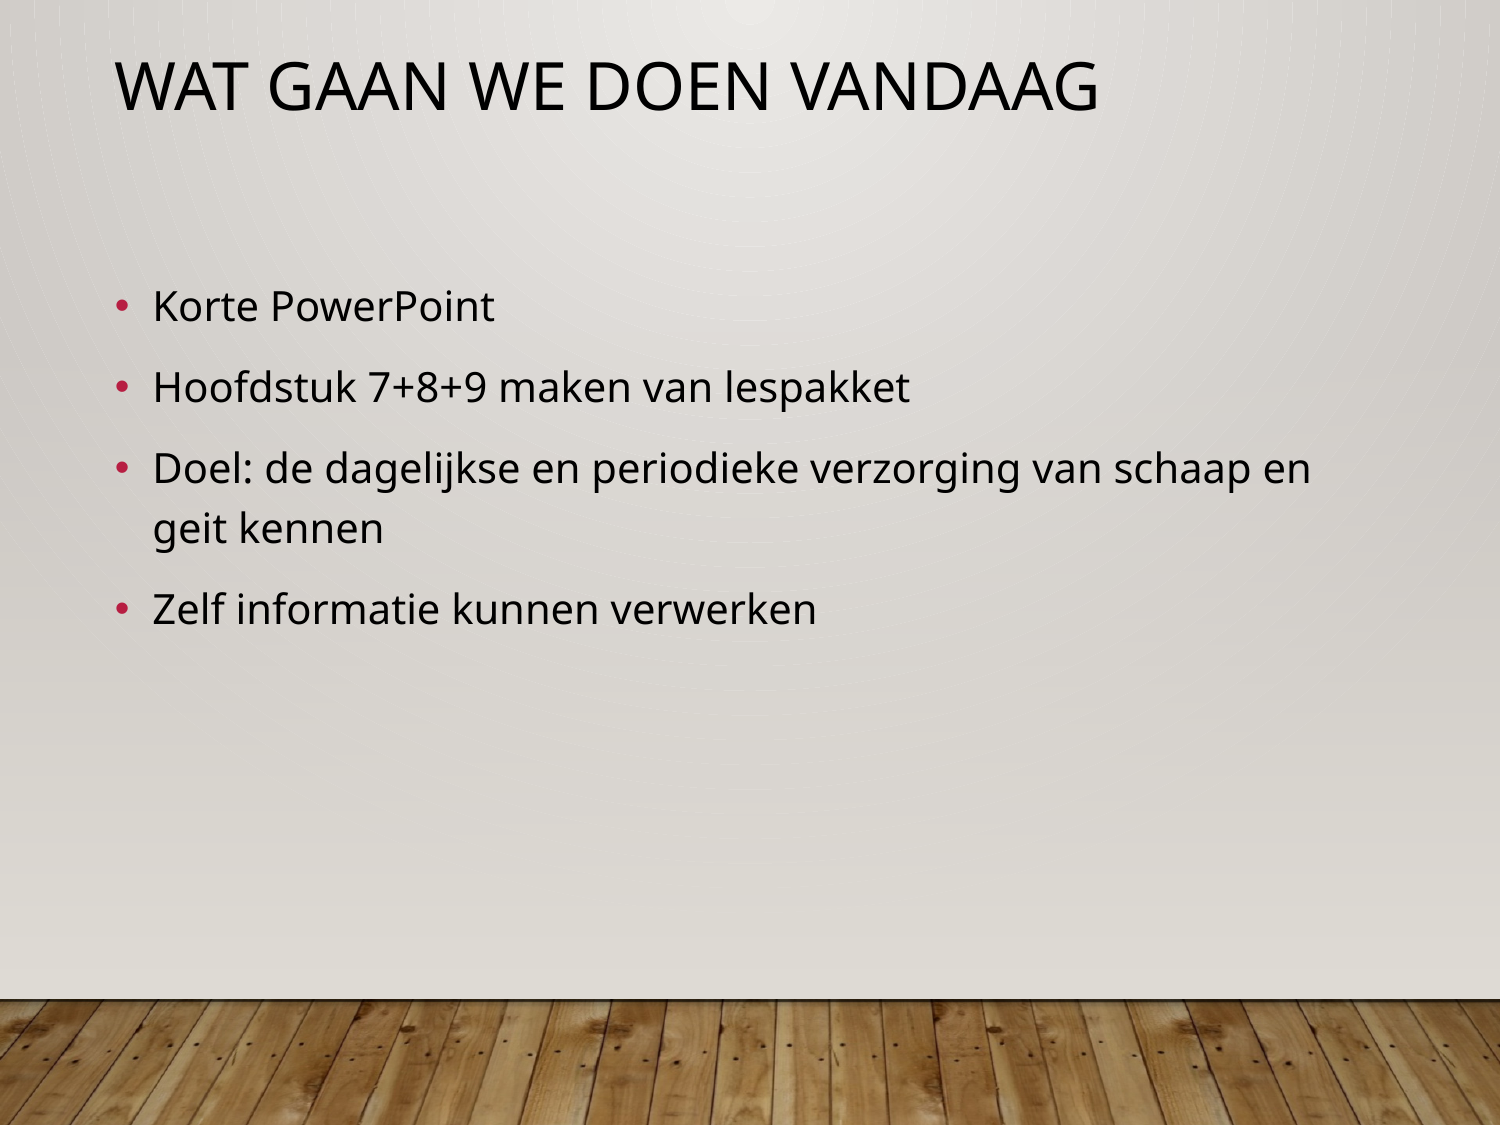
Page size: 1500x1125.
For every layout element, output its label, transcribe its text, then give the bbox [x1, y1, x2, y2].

picture [0, 999, 1500, 1125]
list Korte PowerPoint Hoofdstuk 7+8+9 maken van lespakket Doel: de dagelijkse en periodieke verzorging van schaap en geit kennen Zelf informatie kunnen verwerken [99, 262, 1400, 938]
title Wat gaan we doen vandaag [99, 45, 1400, 233]
